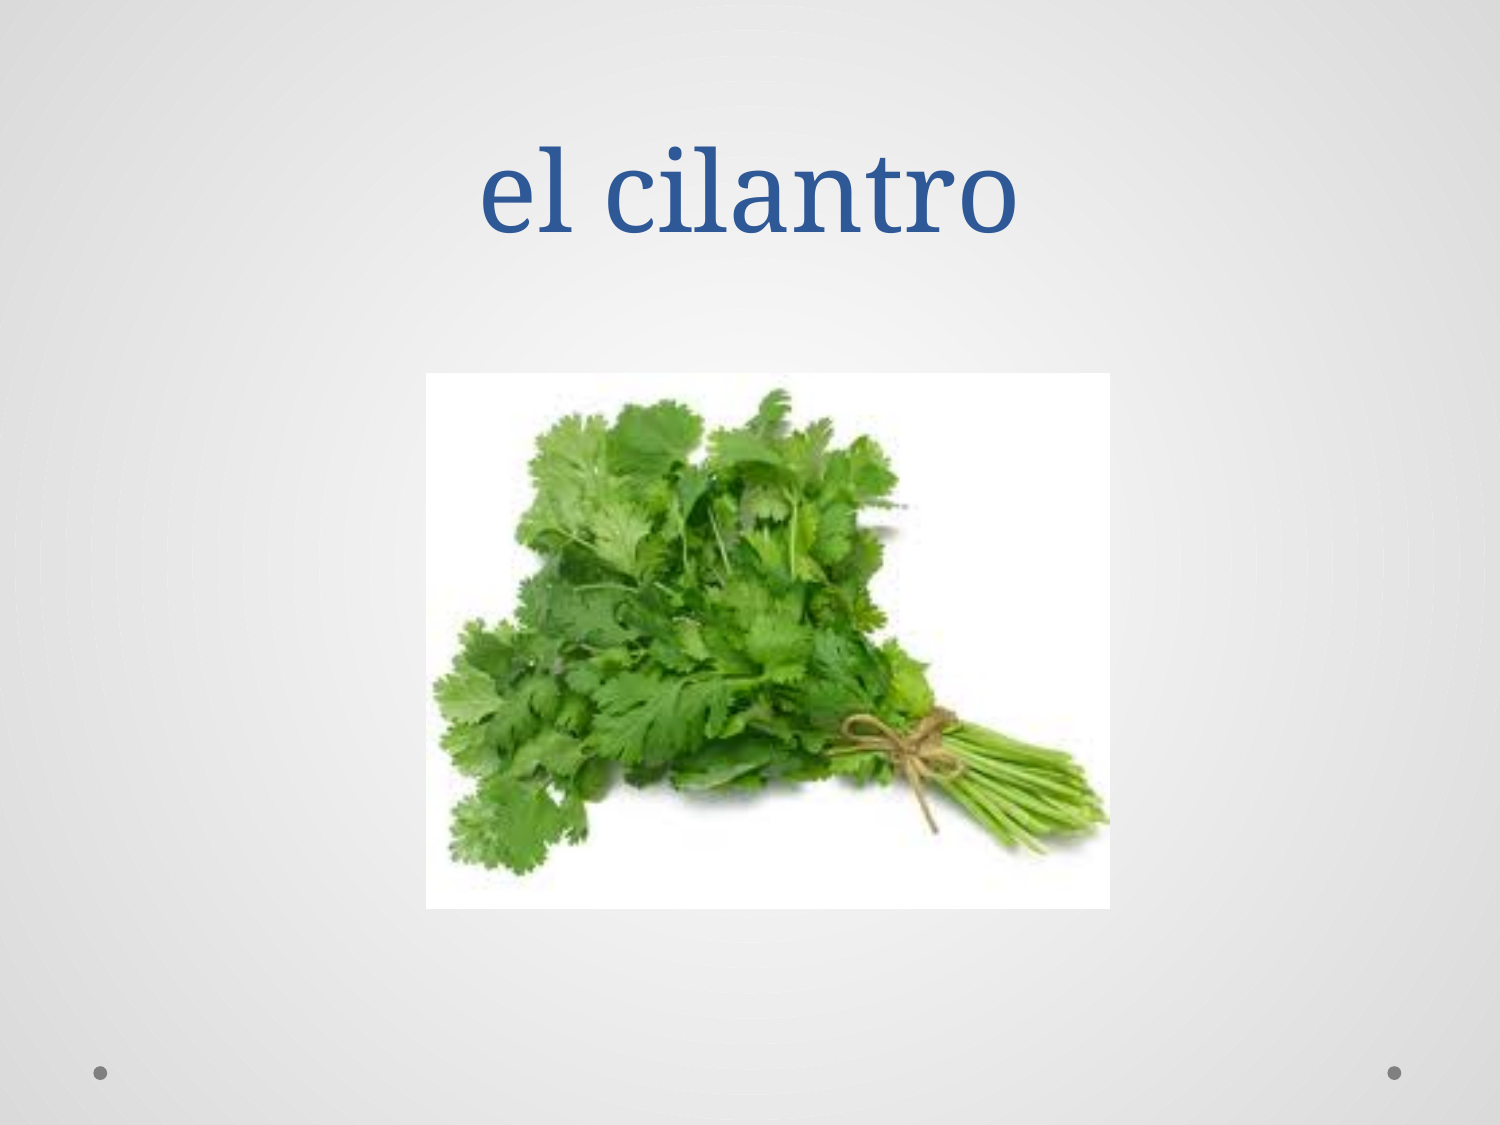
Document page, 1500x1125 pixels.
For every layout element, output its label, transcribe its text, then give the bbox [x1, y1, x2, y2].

title el cilantro [75, 0, 1425, 263]
picture [426, 373, 1111, 910]
